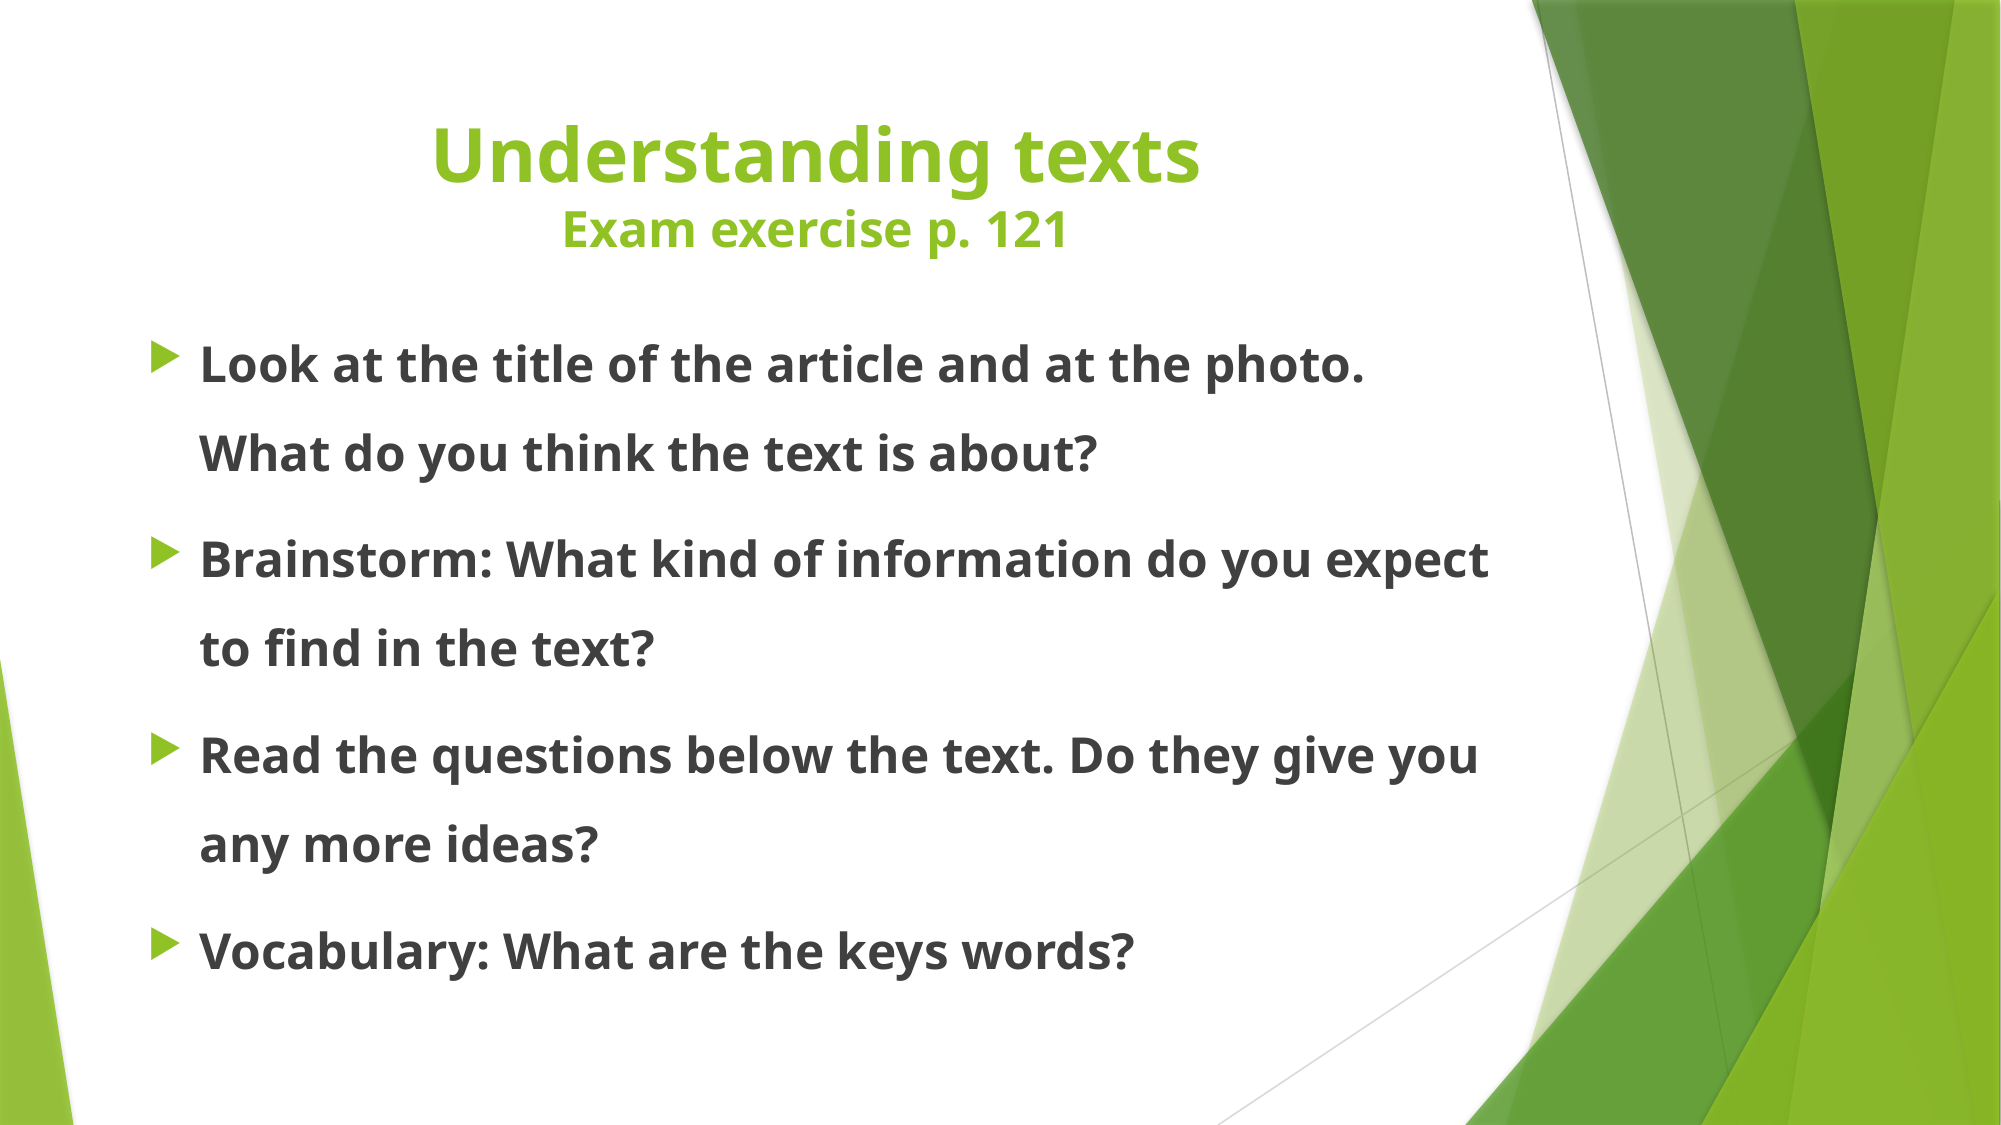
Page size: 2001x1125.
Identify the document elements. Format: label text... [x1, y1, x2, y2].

title Understanding texts Exam exercise p. 121 [111, 99, 1522, 317]
list Look at the title of the article and at the photo. What do you think the text is about? Brainstorm: What kind of information do you expect to find in the text? Read the questions below the text. Do they give you any more ideas? Vocabulary: What are the keys words? [132, 295, 1522, 991]
